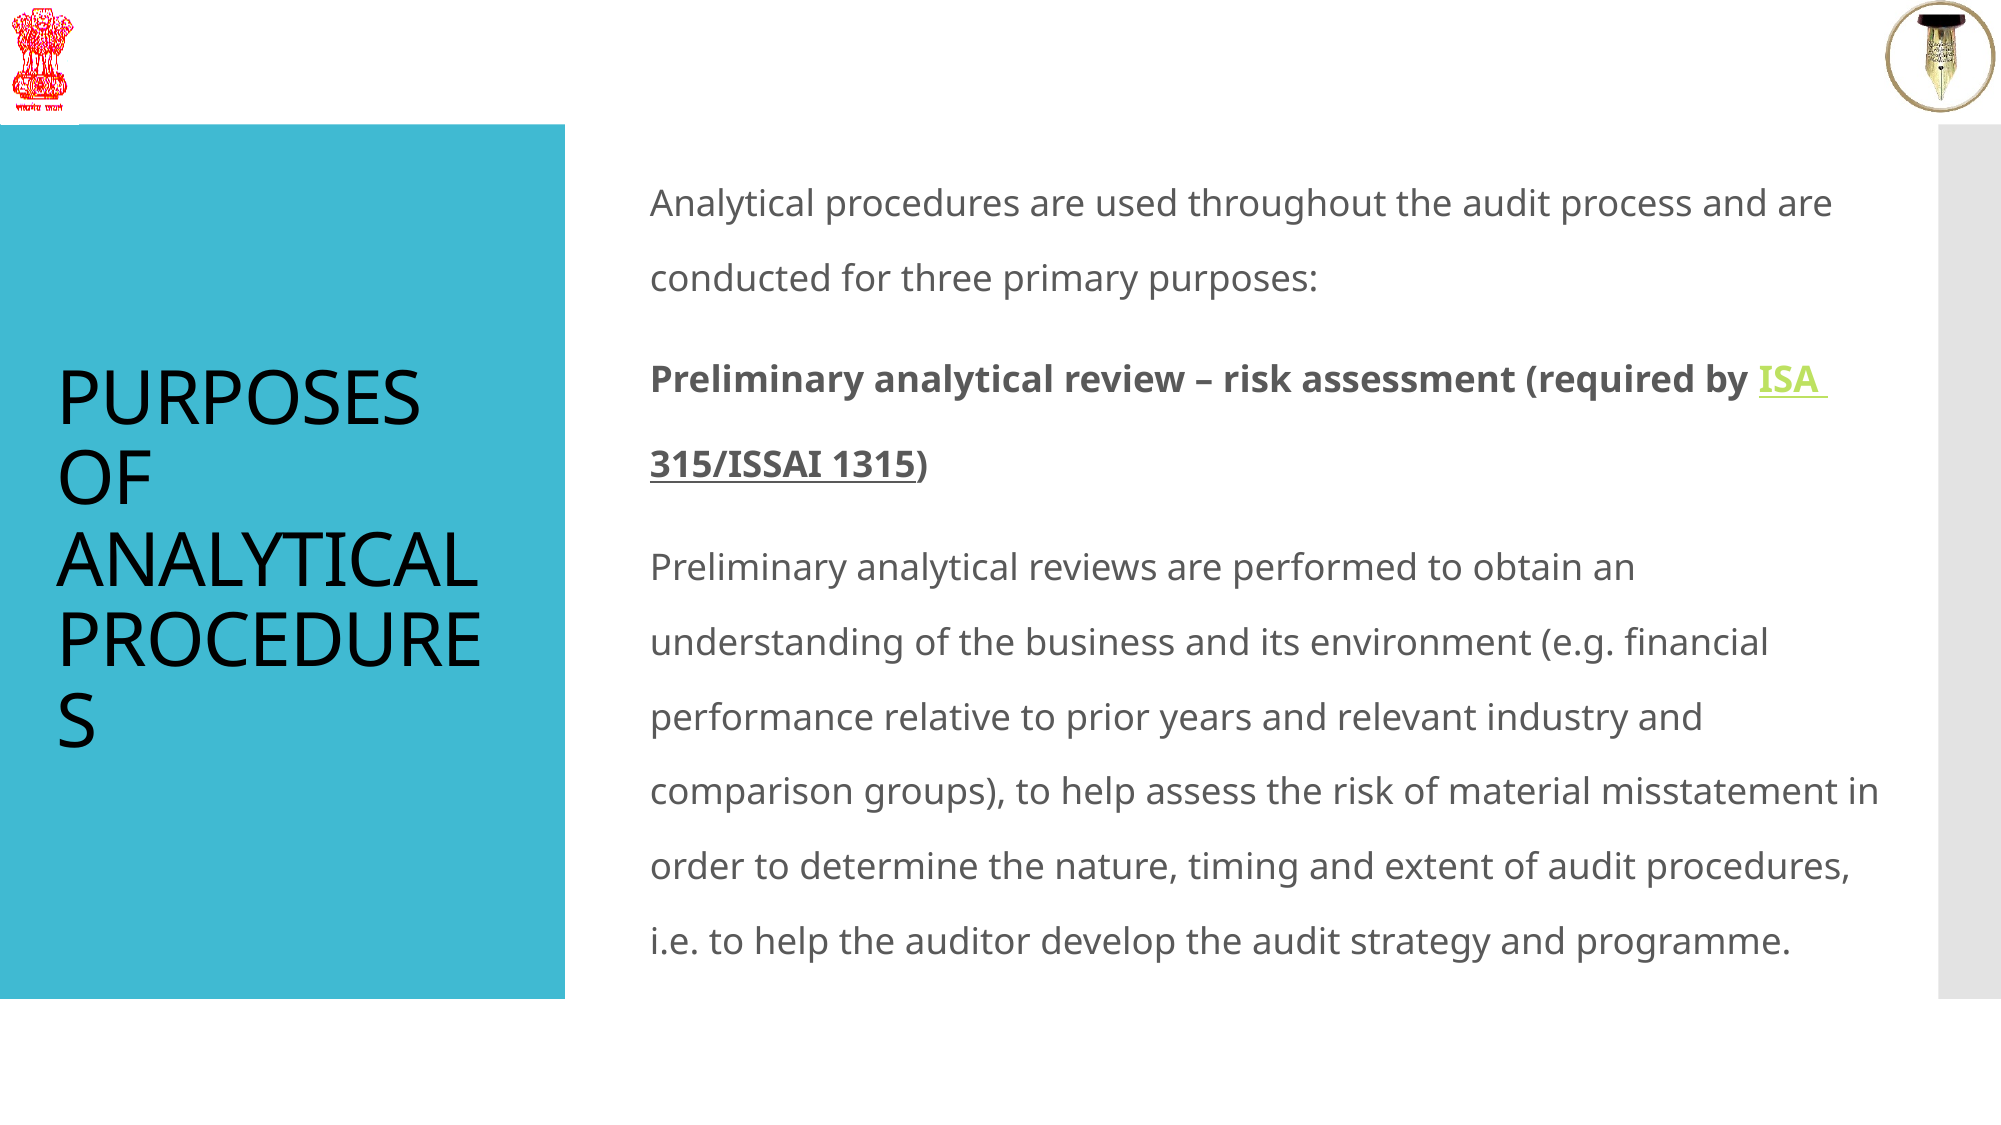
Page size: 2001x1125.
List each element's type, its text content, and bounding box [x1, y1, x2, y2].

list Analytical procedures are used throughout the audit process and are conducted for three primary purposes: Preliminary analytical review – risk assessment (required by ISA 315/ISSAI 1315) Preliminary analytical reviews are performed to obtain an understanding of the business and its environment (e.g. financial performance relative to prior years and relevant industry and comparison groups), to help assess the risk of material misstatement in order to determine the nature, timing and extent of audit procedures, i.e. to help the auditor develop the audit strategy and programme. [634, 141, 1910, 982]
picture [1884, 0, 1996, 113]
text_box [0, 0, 79, 125]
title PURPOSES OF ANALYTICAL PROCEDURES [41, 184, 525, 940]
